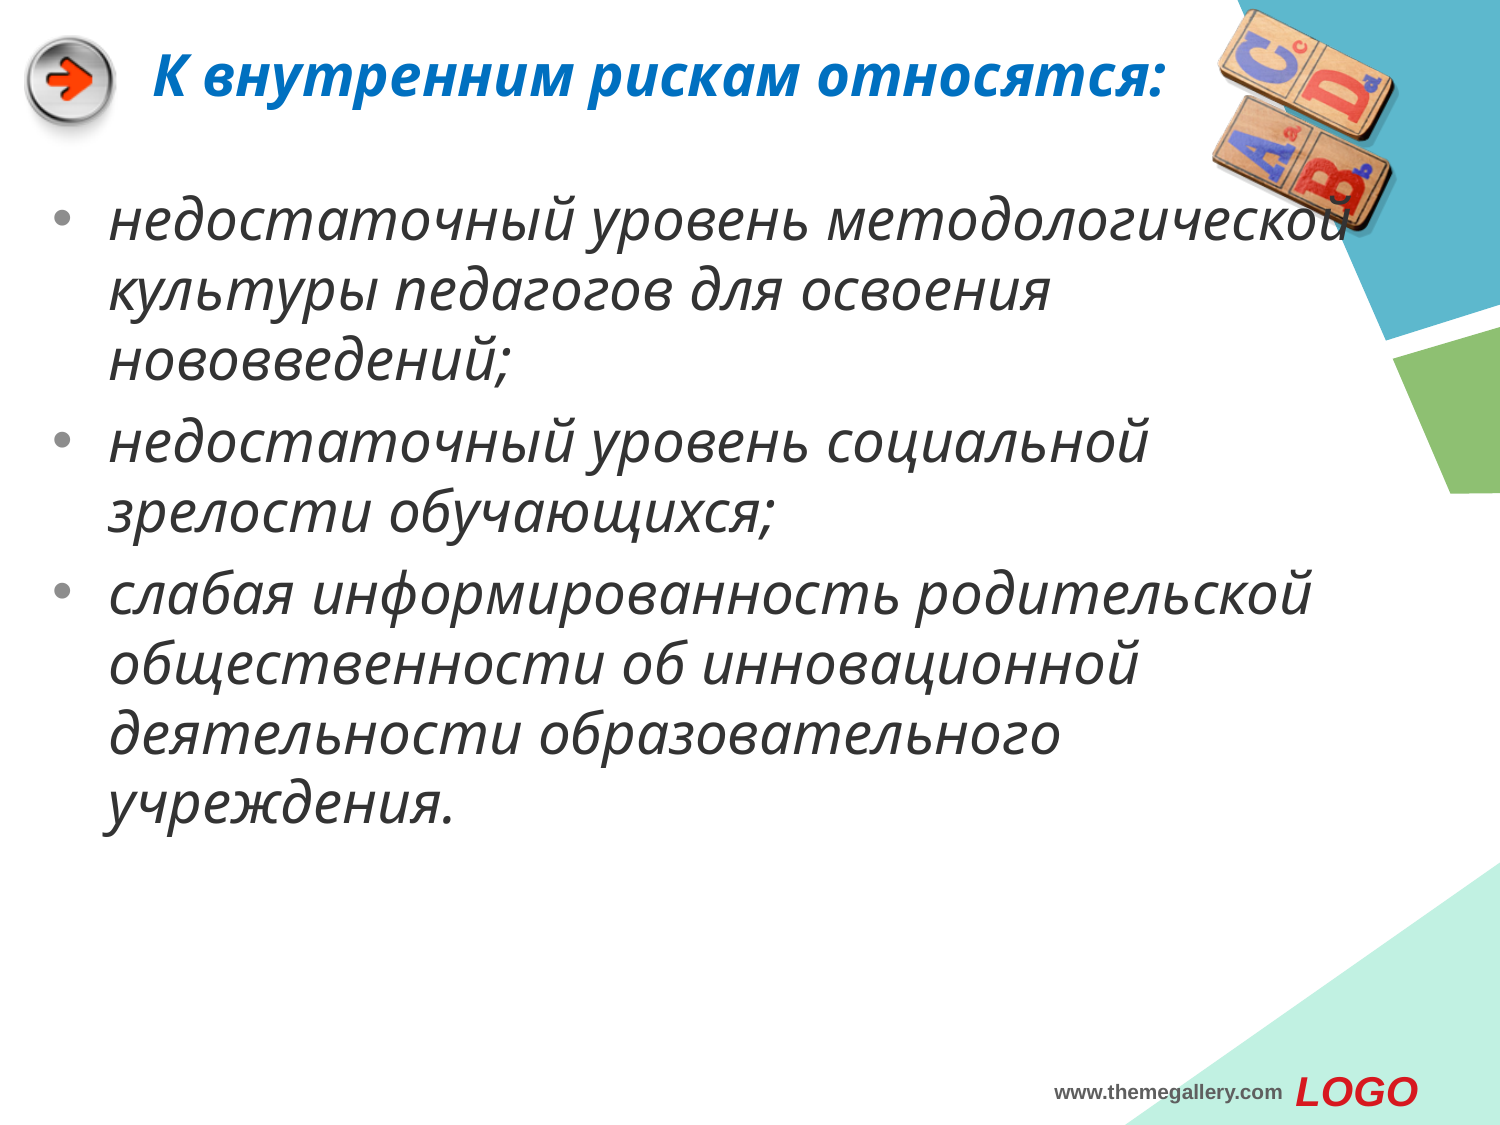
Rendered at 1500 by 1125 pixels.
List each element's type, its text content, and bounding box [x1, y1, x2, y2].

list недостаточный уровень методологической культуры педагогов для освоения нововведений; недостаточный уровень социальной зрелости обучающихся; слабая информированность родительской общественности об инновационной деятельности образовательного учреждения. [37, 174, 1425, 1050]
picture [1212, 8, 1399, 174]
title К внутренним рискам относятся: [137, 32, 1223, 174]
footer www.themegallery.com [947, 1071, 1298, 1112]
picture [24, 35, 118, 150]
